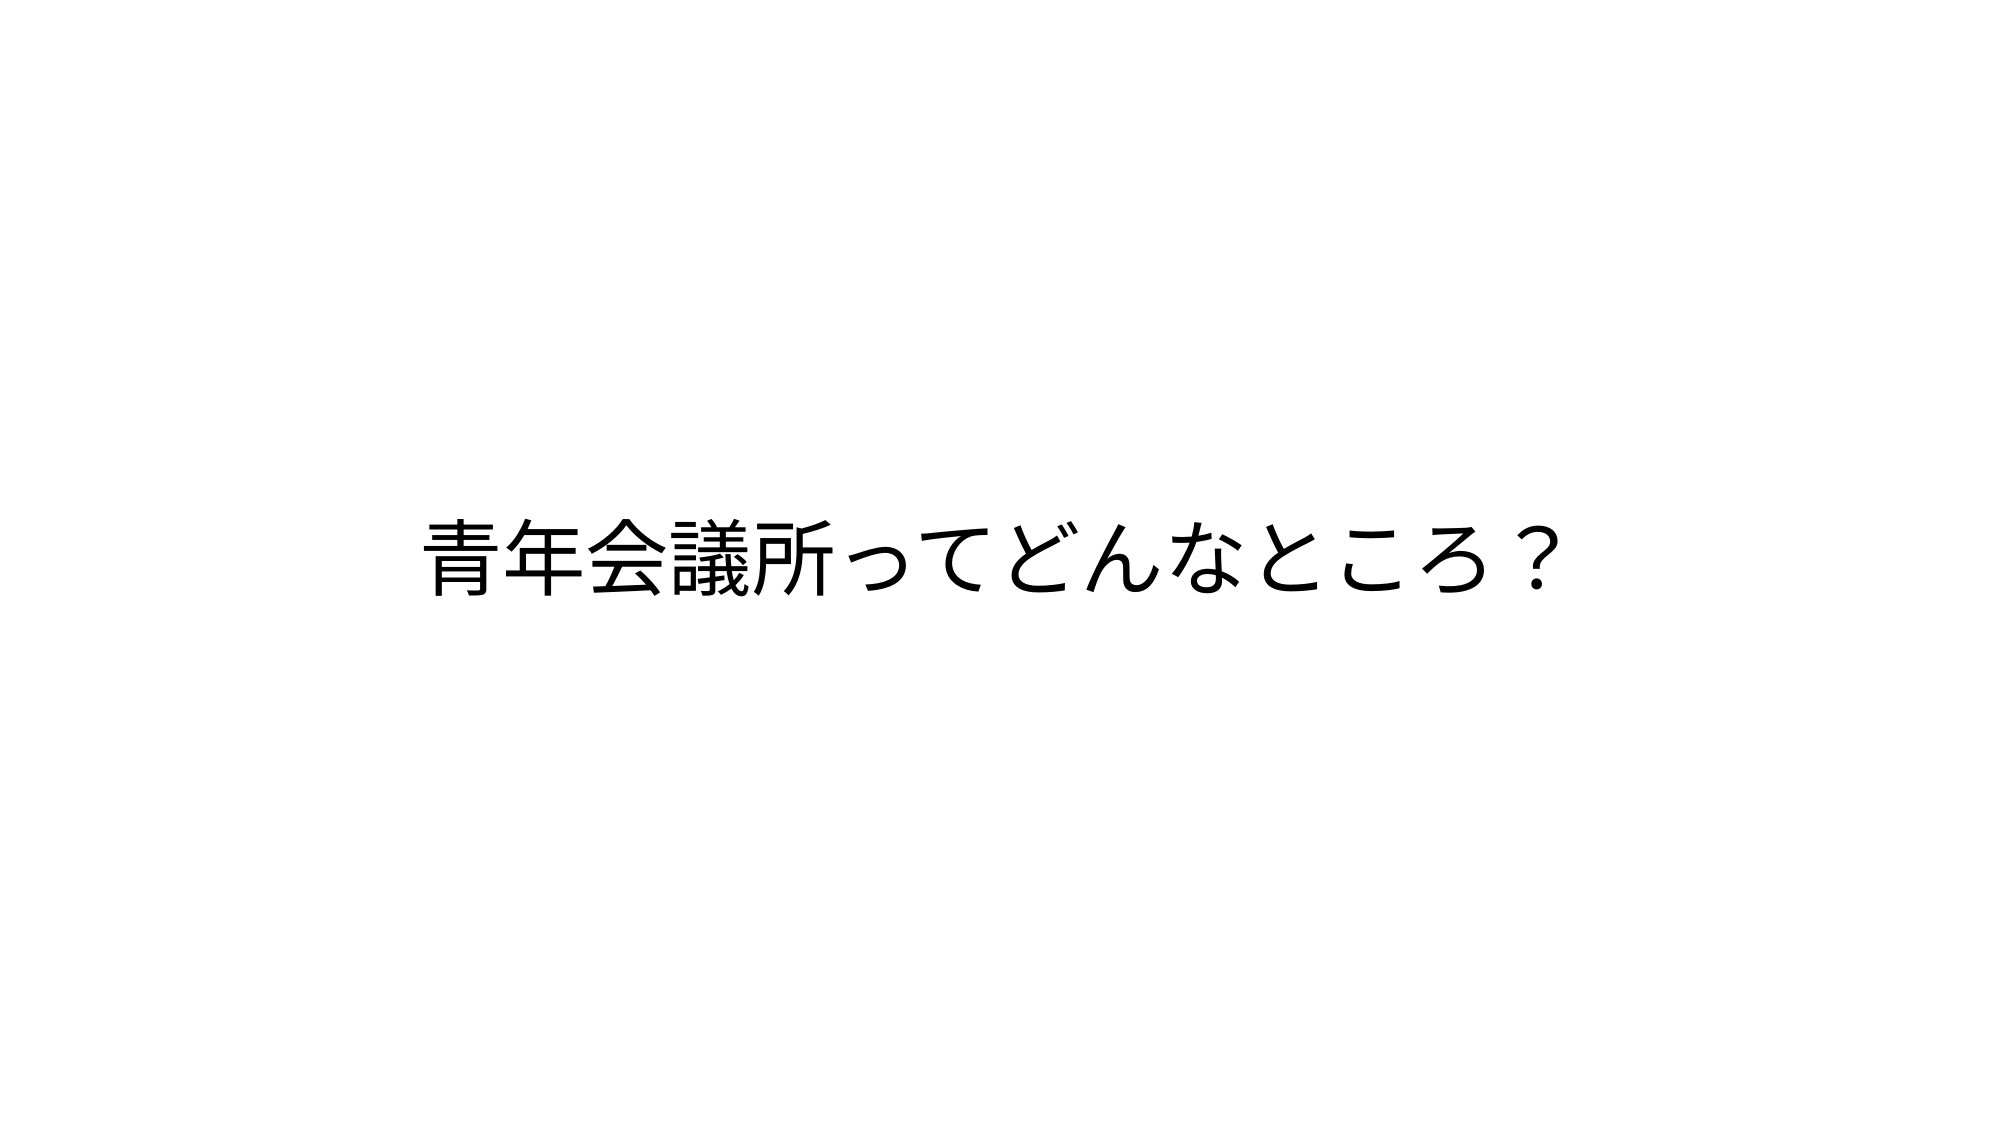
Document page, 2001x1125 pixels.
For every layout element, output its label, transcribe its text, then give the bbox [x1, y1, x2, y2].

title 青年会議所ってどんなところ？ [398, 423, 1602, 702]
